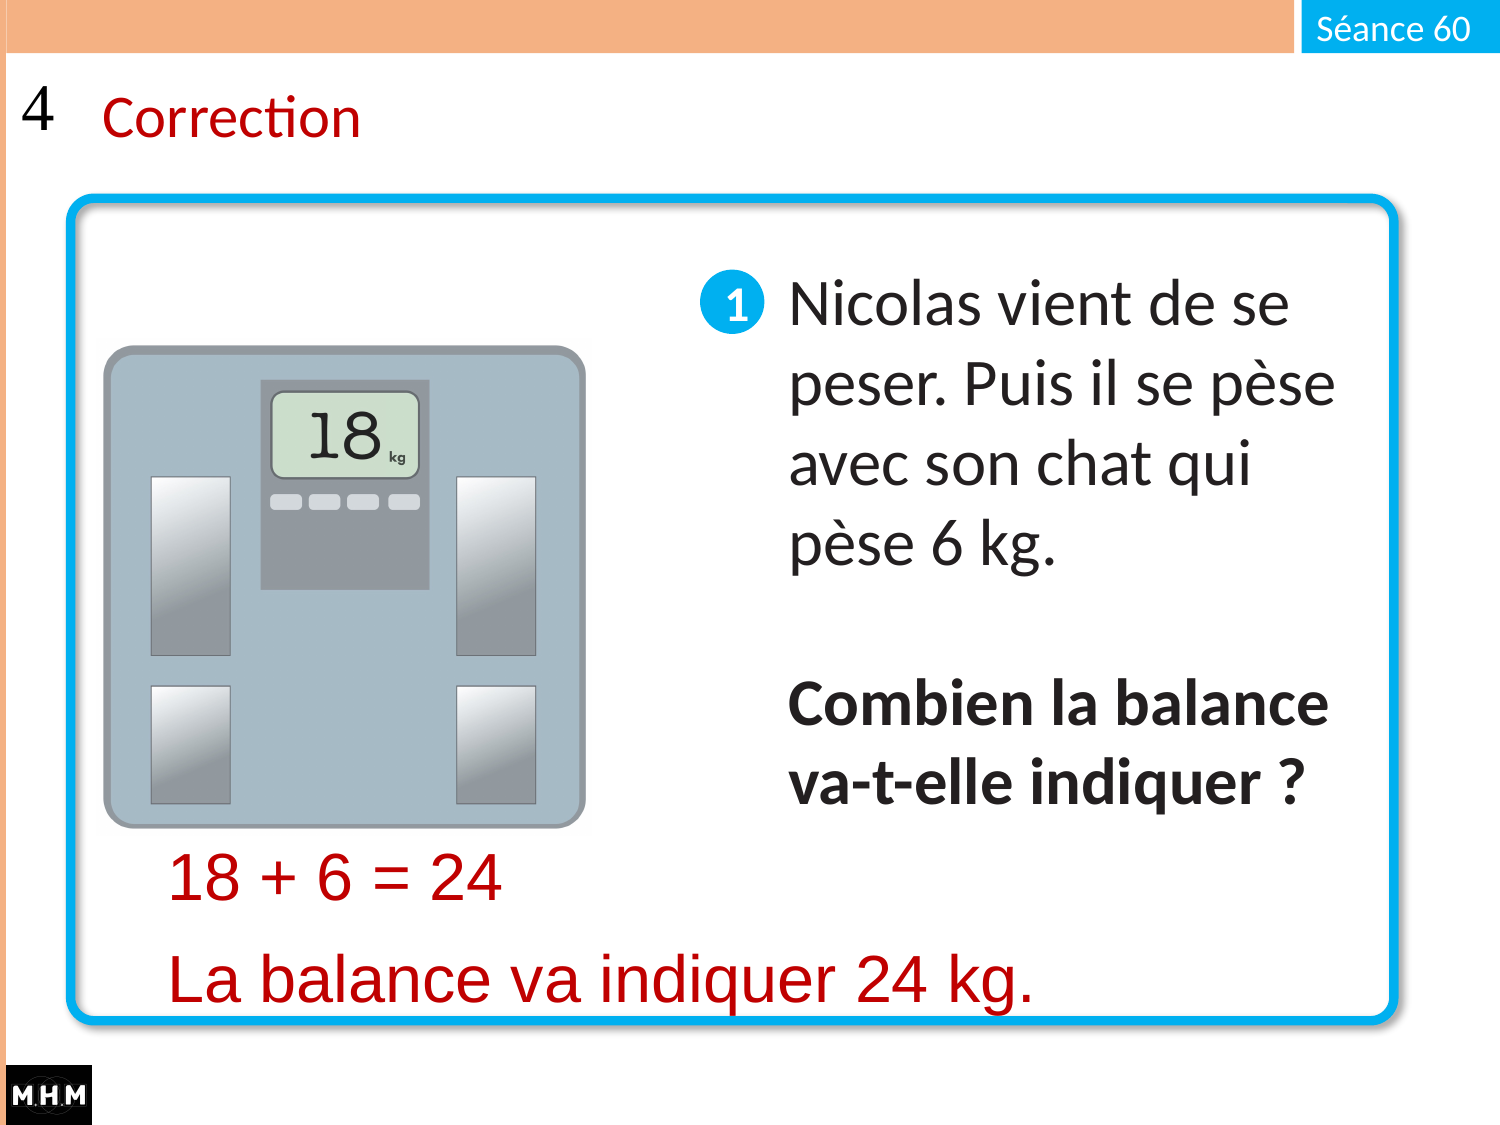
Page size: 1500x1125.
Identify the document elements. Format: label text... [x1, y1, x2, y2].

text_box [69, 197, 1395, 1022]
text_box 18 + 6 = 24 La balance va indiquer 24 kg. [152, 820, 1302, 902]
picture [6, 1065, 92, 1125]
picture [96, 338, 592, 836]
text_box Nicolas vient de se peser. Puis il se pèse avec son chat qui pèse 6 kg. Combien la balance va-t-elle indiquer ? [773, 251, 1377, 861]
title Correction [87, 32, 1382, 158]
text_box 1 [699, 268, 766, 335]
